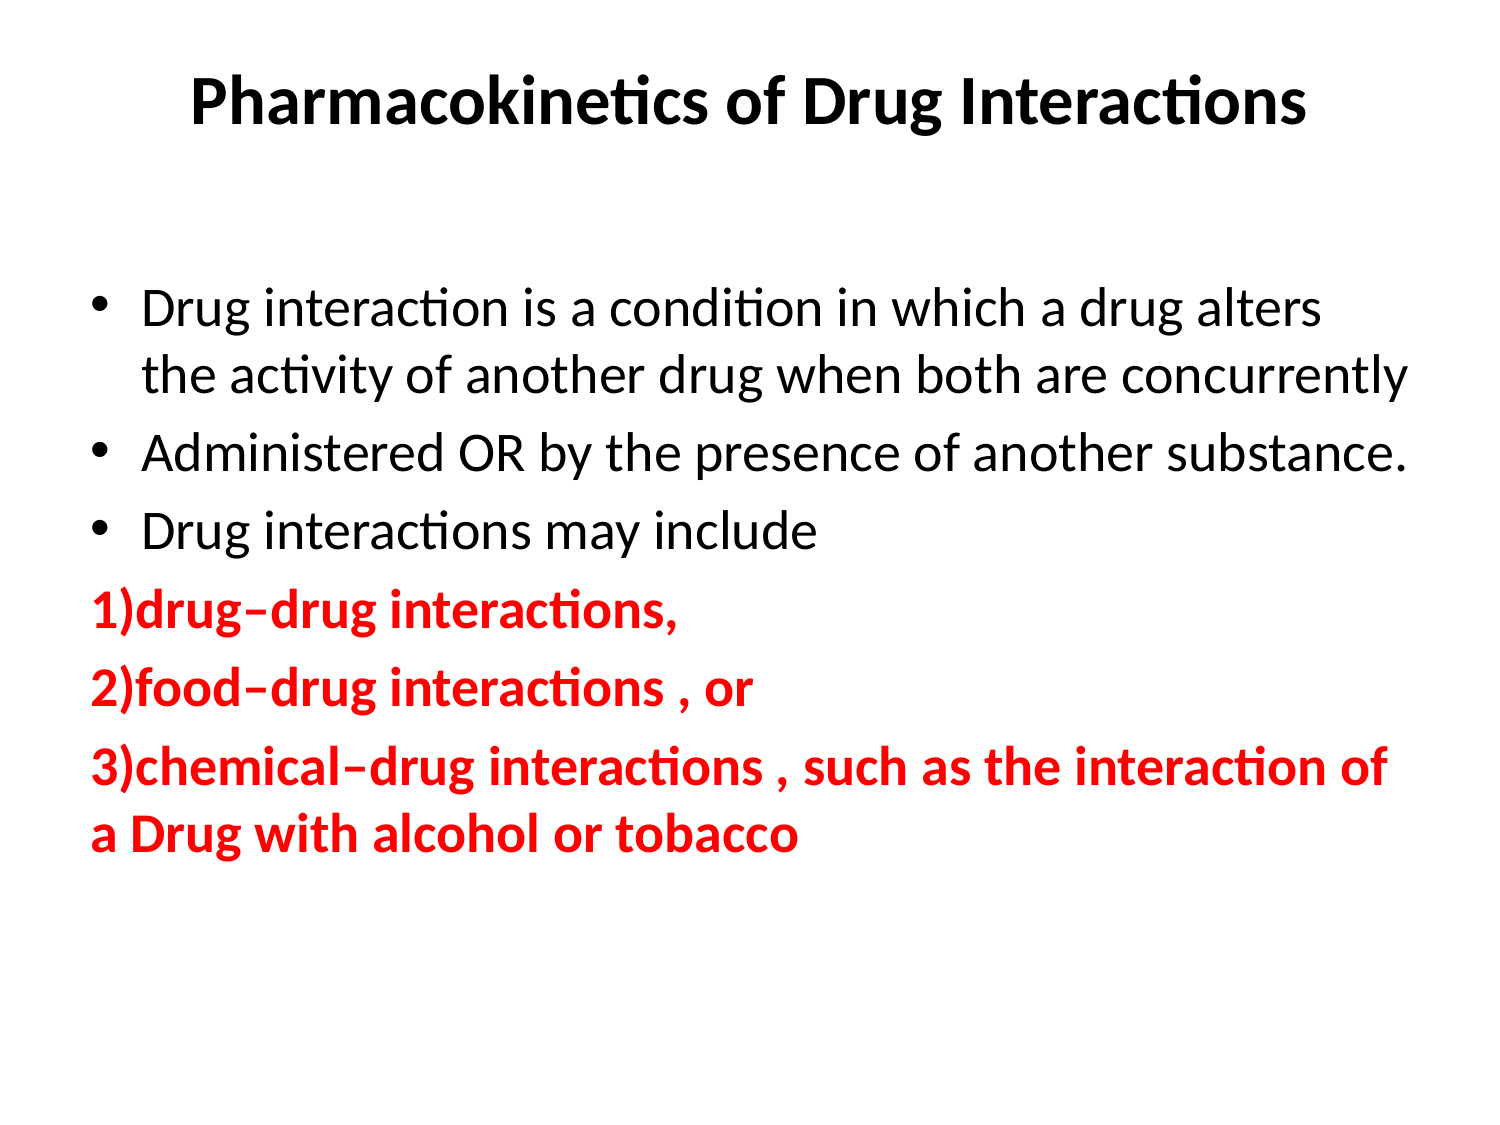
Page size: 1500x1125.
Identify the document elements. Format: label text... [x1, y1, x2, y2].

title Pharmacokinetics of Drug Interactions [75, 45, 1425, 233]
list Drug interaction is a condition in which a drug alters the activity of another drug when both are concurrently Administered OR by the presence of another substance. Drug interactions may include 1)drug–drug interactions, 2)food–drug interactions , or 3)chemical–drug interactions , such as the interaction of a Drug with alcohol or tobacco [75, 262, 1425, 1005]
